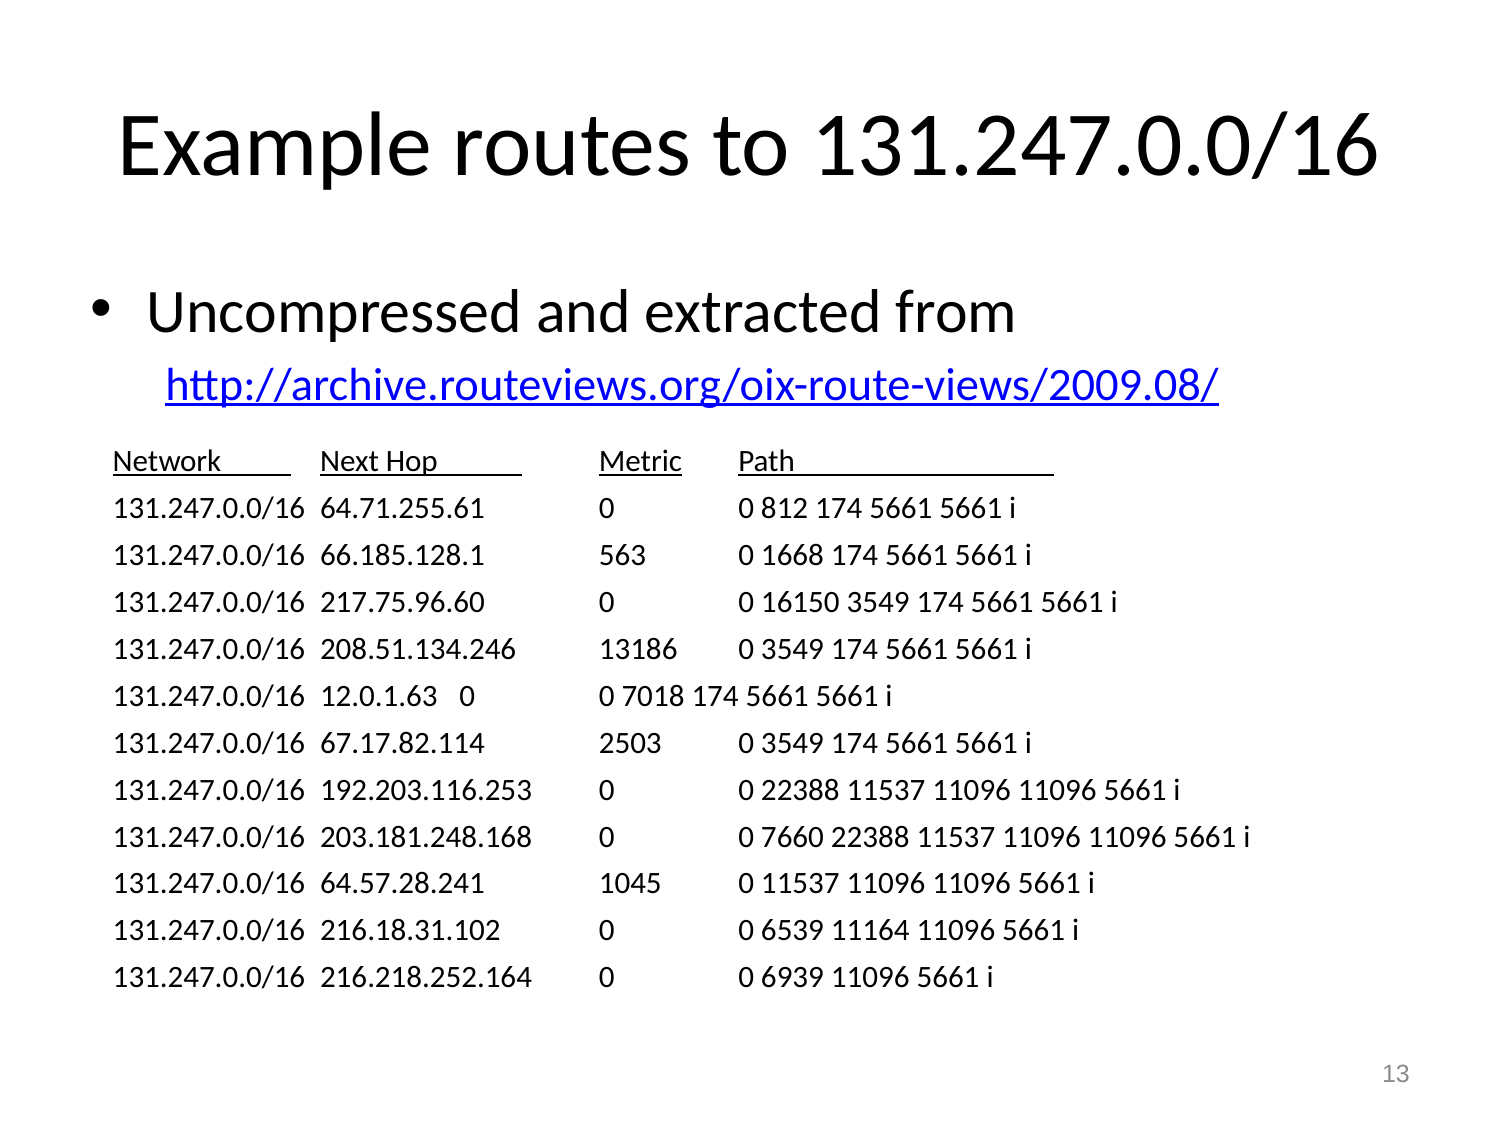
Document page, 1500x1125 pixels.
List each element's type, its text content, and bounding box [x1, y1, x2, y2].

title Example routes to 131.247.0.0/16 [74, 44, 1426, 233]
slide_number 13 [1074, 1042, 1425, 1103]
list Uncompressed and extracted from http://archive.routeviews.org/oix-route-views/2009.08/ Network Next Hop Metric Path 131.247.0.0/16 64.71.255.61 0 0 812 174 5661 5661 i 131.247.0.0/16 66.185.128.1 563 0 1668 174 5661 5661 i 131.247.0.0/16 217.75.96.60 0 0 16150 3549 174 5661 5661 i 131.247.0.0/16 208.51.134.246 13186 0 3549 174 5661 5661 i 131.247.0.0/16 12.0.1.63 0 0 7018 174 5661 5661 i 131.247.0.0/16 67.17.82.114 2503 0 3549 174 5661 5661 i 131.247.0.0/16 192.203.116.253 0 0 22388 11537 11096 11096 5661 i 131.247.0.0/16 203.181.248.168 0 0 7660 22388 11537 11096 11096 5661 i 131.247.0.0/16 64.57.28.241 1045 0 11537 11096 11096 5661 i 131.247.0.0/16 216.18.31.102 0 0 6539 11164 11096 5661 i 131.247.0.0/16 216.218.252.164 0 0 6939 11096 5661 i [74, 262, 1426, 1006]
